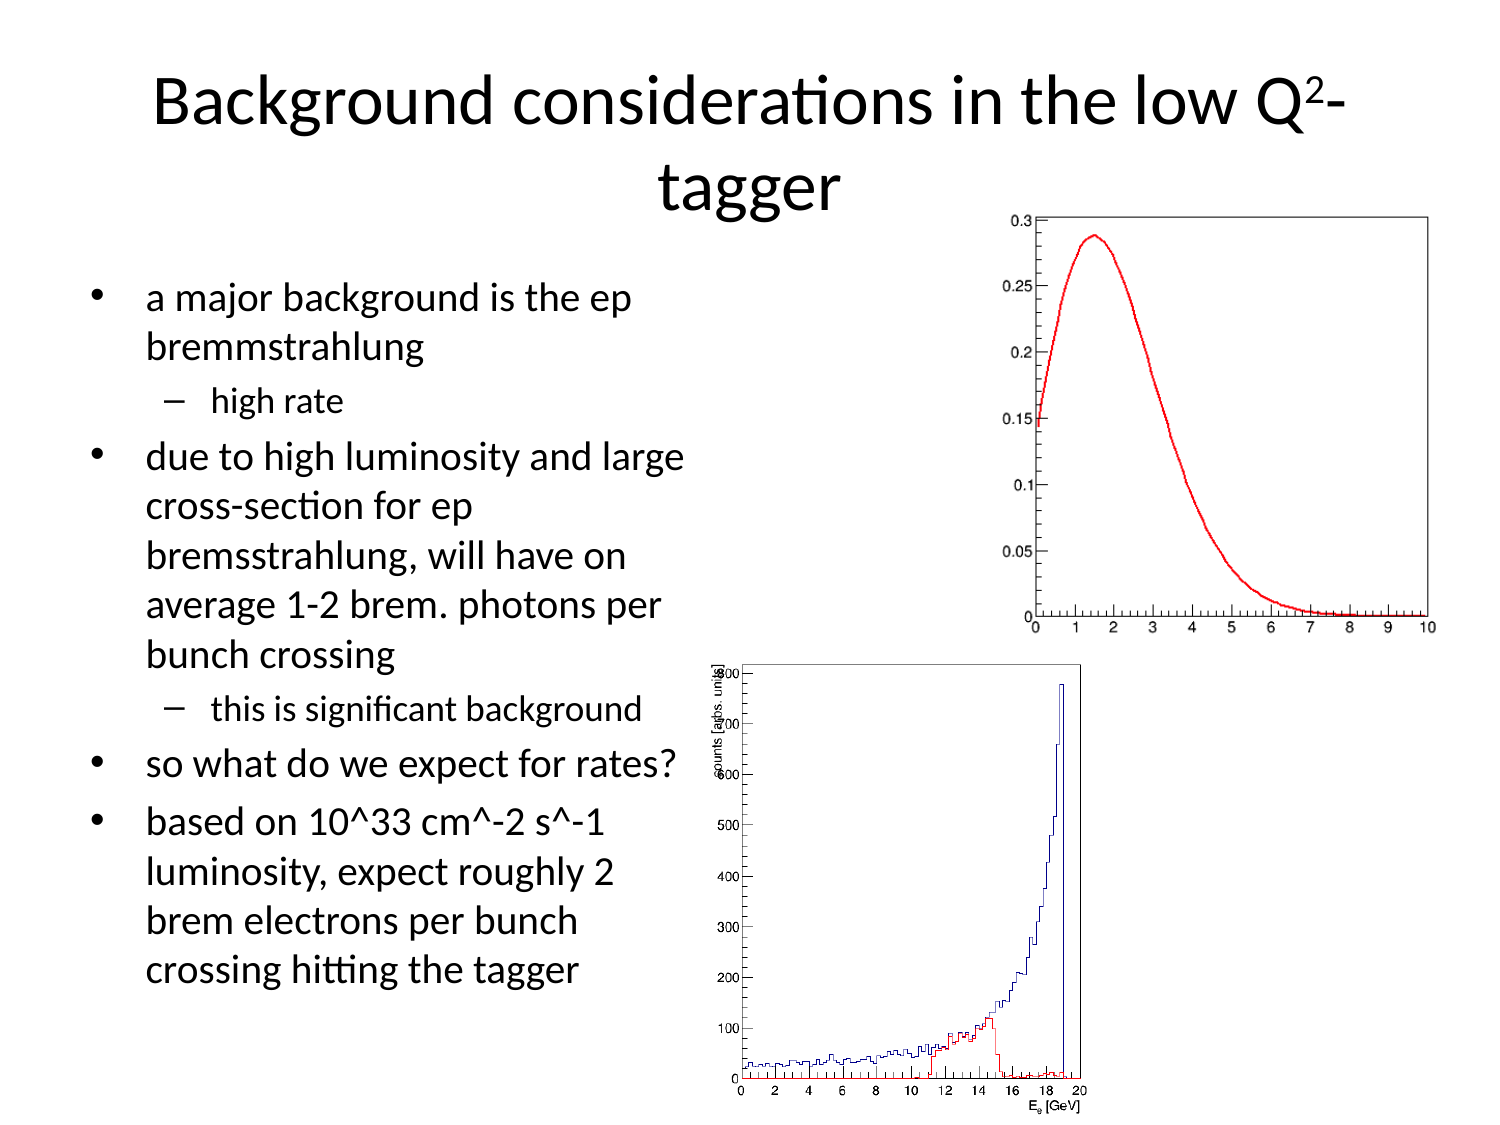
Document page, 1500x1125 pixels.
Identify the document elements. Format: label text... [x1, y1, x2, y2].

title Background considerations in the low Q2-tagger [75, 45, 1425, 233]
list a major background is the ep bremmstrahlung high rate due to high luminosity and large cross-section for ep bremsstrahlung, will have on average 1-2 brem. photons per bunch crossing this is significant background so what do we expect for rates? based on 10^33 cm^-2 s^-1 luminosity, expect roughly 2 brem electrons per bunch crossing hitting the tagger [75, 262, 706, 1005]
picture [704, 199, 1447, 1125]
